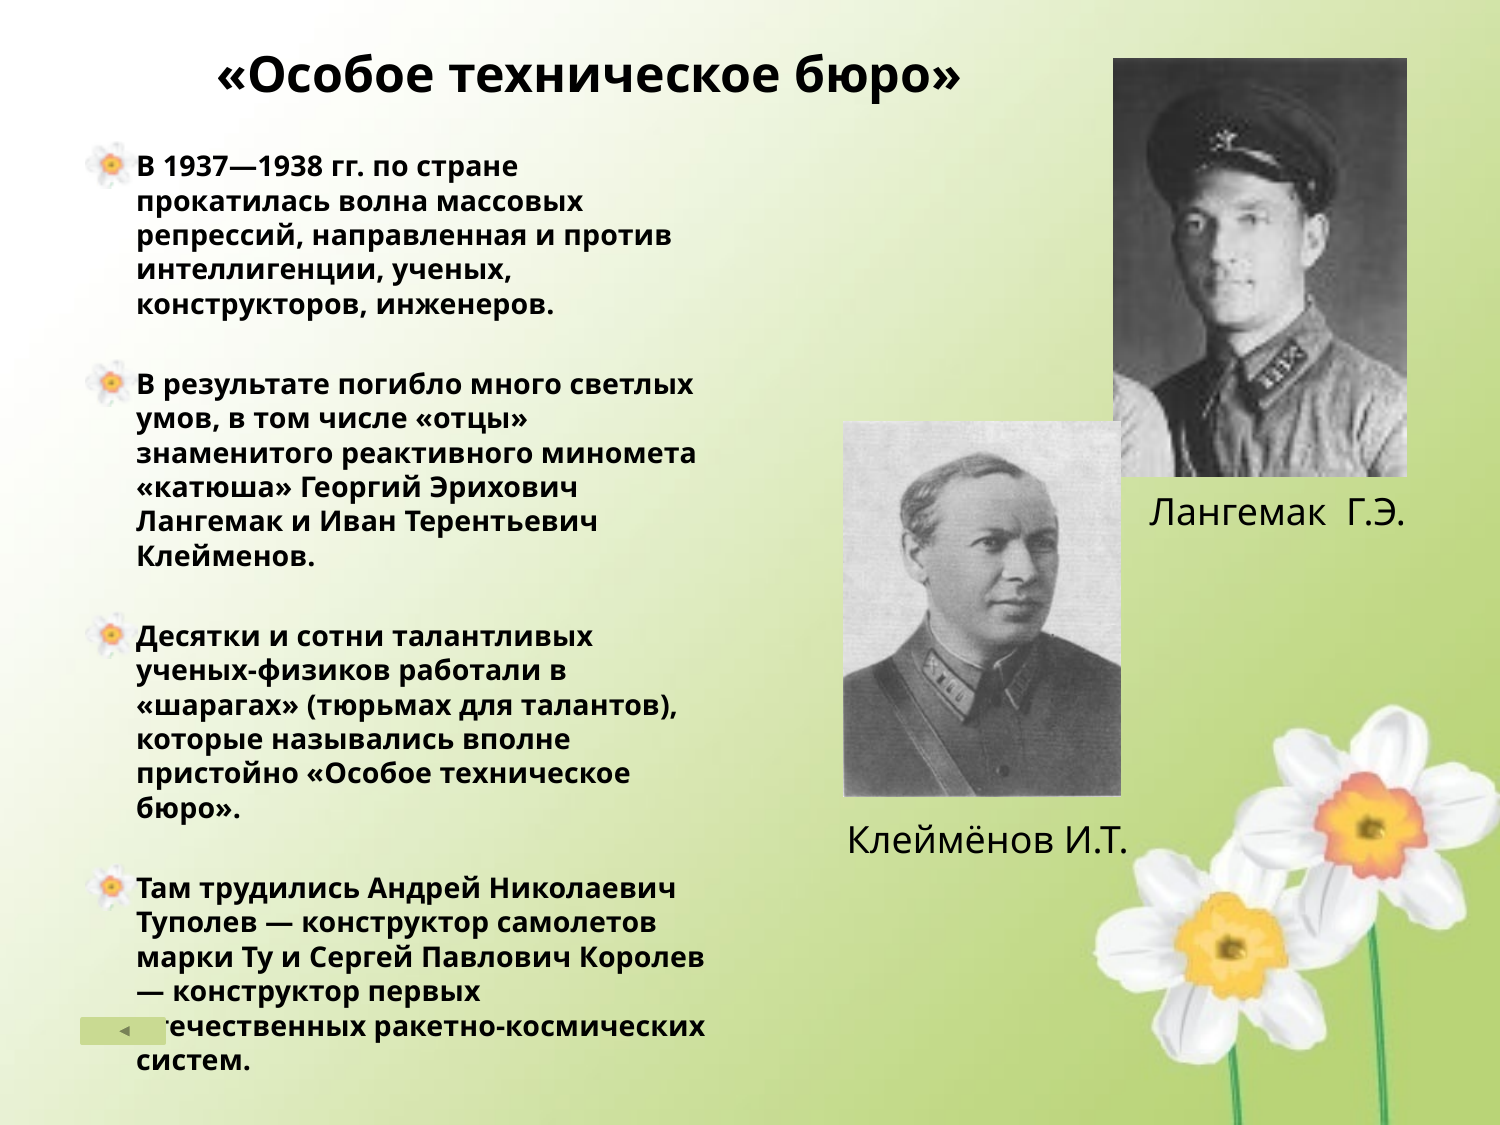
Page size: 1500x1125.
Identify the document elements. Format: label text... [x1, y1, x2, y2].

text_box Лангемак Г.Э. [1134, 480, 1421, 541]
text_box «Особое техническое бюро» [201, 35, 978, 110]
picture [0, 0, 1500, 1125]
text_box [80, 1017, 166, 1045]
text_box Клеймёнов И.Т. [831, 808, 1219, 869]
list В 1937—1938 гг. по стране прокатилась волна массовых репрессий, направленная и против интеллигенции, ученых, конструкторов, инженеров. В результате погибло много светлых умов, в том числе «отцы» знаменитого реактивного миномета «катюша» Георгий Эрихович Лангемак и Иван Терентьевич Клейменов. Десятки и сотни талантливых ученых-физиков работали в «шарагах» (тюрьмах для талантов), которые назывались вполне пристойно «Особое техническое бюро». Там трудились Андрей Николаевич Туполев — конструктор самолетов марки Ту и Сергей Павлович Королев — конструктор первых отечественных ракетно-космических систем. [70, 140, 733, 1090]
